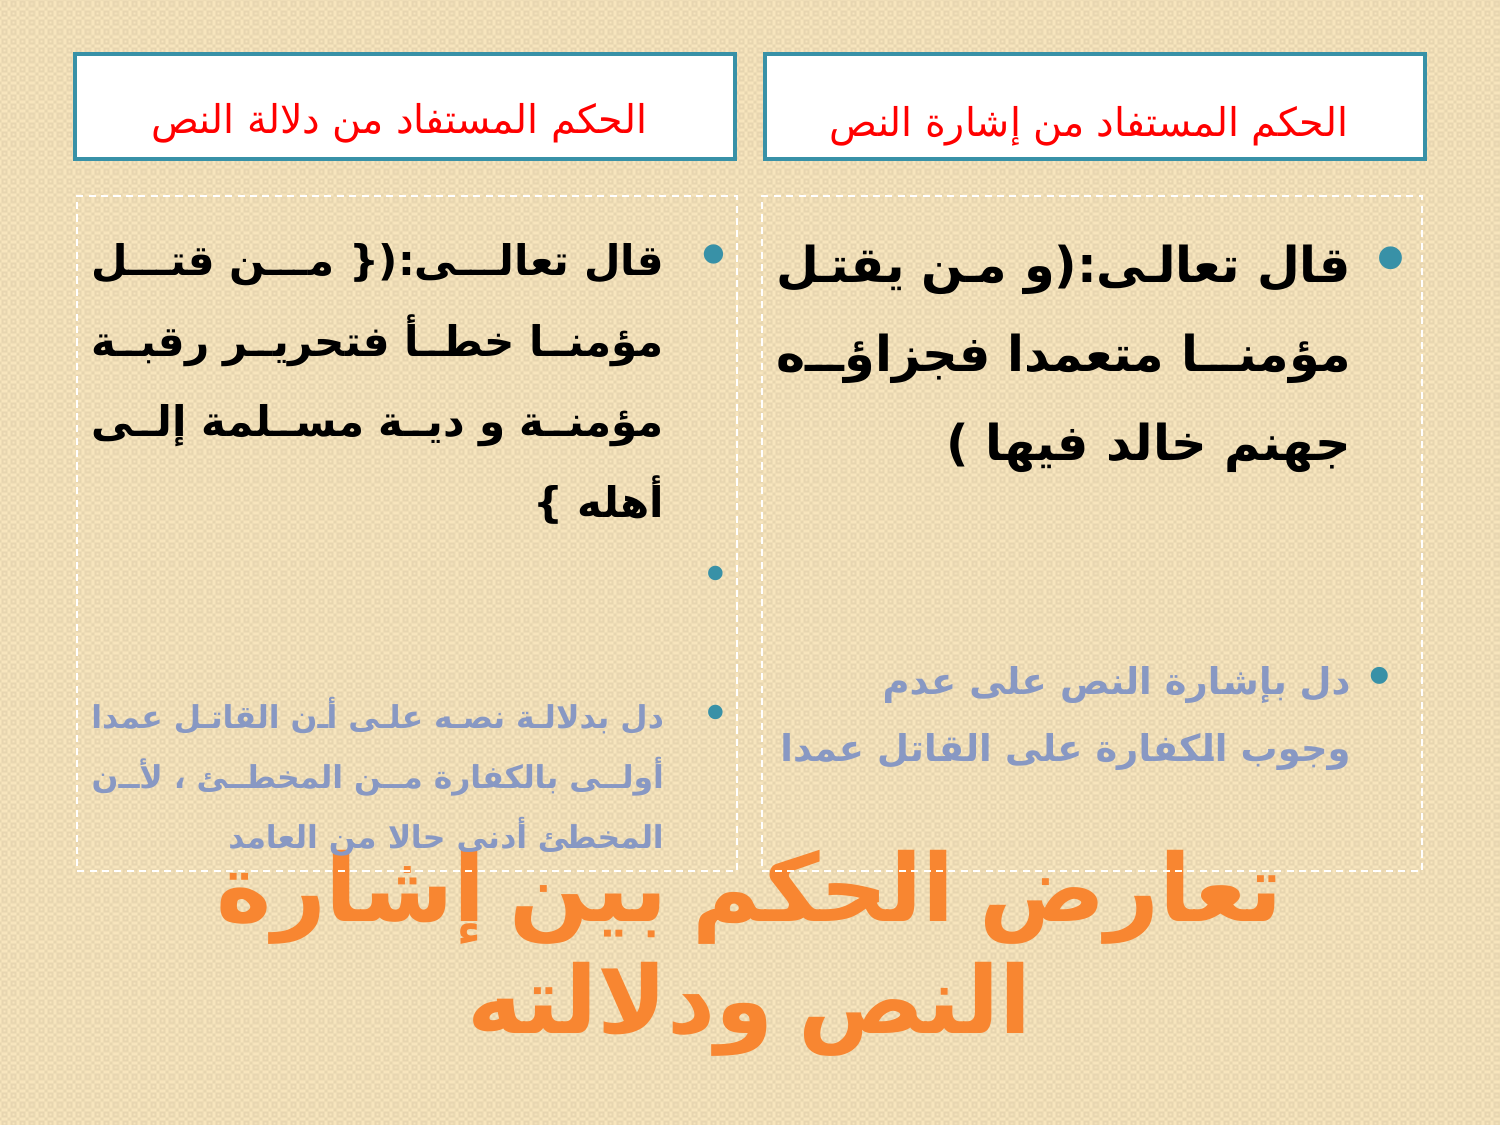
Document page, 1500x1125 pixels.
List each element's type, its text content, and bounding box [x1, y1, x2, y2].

list قال تعالى:({ من قتل مؤمنا خطأ فتحرير رقبة مؤمنة و دية مسلمة إلى أهله } دل بدلالة نصه على أن القاتل عمدا أولى بالكفارة من المخطئ ، لأن المخطئ أدنى حالا من العامد [76, 195, 738, 872]
title تعارض الحكم بين إشارة النص ودلالته [75, 846, 1425, 1034]
list الحكم المستفاد من دلالة النص [73, 52, 737, 161]
list الحكم المستفاد من إشارة النص [763, 52, 1427, 161]
list قال تعالى:(و من يقتل مؤمنا متعمدا فجزاؤه جهنم خالد فيها ) دل بإشارة النص على عدم وجوب الكفارة على القاتل عمدا [761, 195, 1423, 872]
